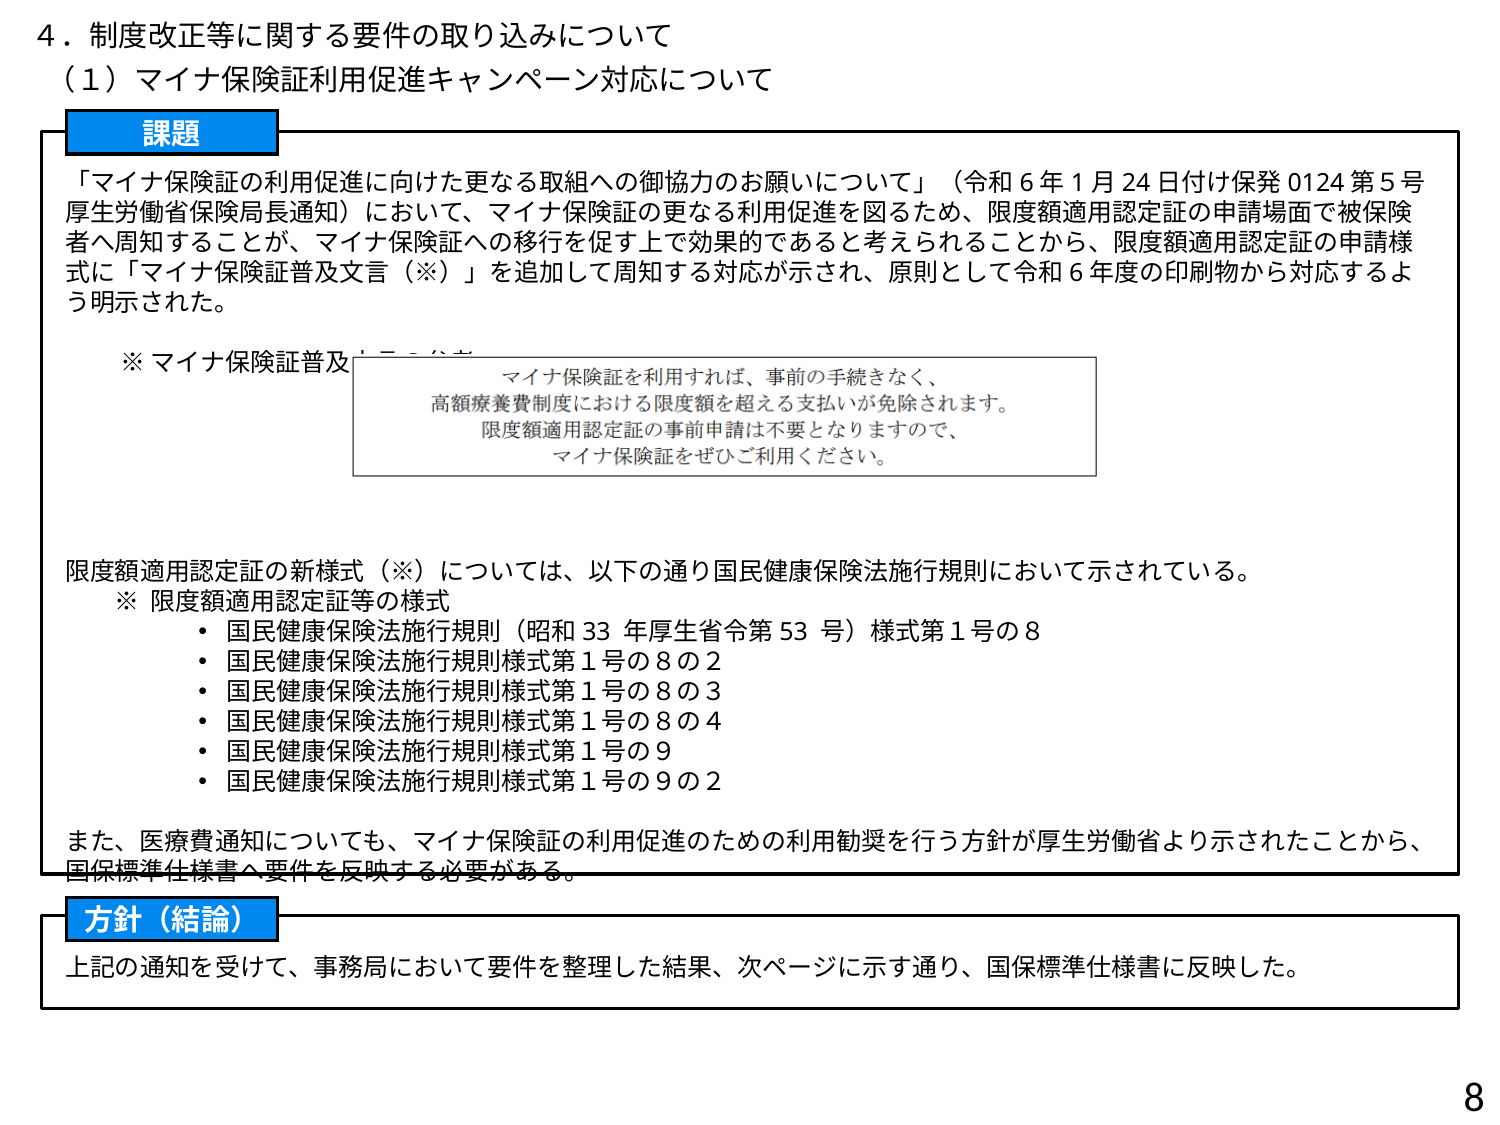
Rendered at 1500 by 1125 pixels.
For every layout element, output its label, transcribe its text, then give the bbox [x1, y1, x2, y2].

text_box 「マイナ保険証の利用促進に向けた更なる取組への御協力のお願いについて」（令和6年1月24日付け保発0124第５号 厚生労働省保険局長通知）において、マイナ保険証の更なる利用促進を図るため、限度額適用認定証の申請場面で被保険者へ周知することが、マイナ保険証への移行を促す上で効果的であると考えられることから、限度額適用認定証の申請様式に「マイナ保険証普及文言（※）」を追加して周知する対応が示され、原則として令和6年度の印刷物から対応するよう明示された。 ※マイナ保険証普及文言の参考 限度額適用認定証の新様式（※）については、以下の通り国民健康保険法施行規則において示されている。 ※ 限度額適用認定証等の様式 国民健康保険法施行規則（昭和33 年厚生省令第53 号）様式第１号の８ 国民健康保険法施行規則様式第１号の８の２ 国民健康保険法施行規則様式第１号の８の３ 国民健康保険法施行規則様式第１号の８の４ 国民健康保険法施行規則様式第１号の９ 国民健康保険法施行規則様式第１号の９の２ また、医療費通知についても、マイナ保険証の利用促進のための利用勧奨を行う方針が厚生労働省より示されたことから、国保標準仕様書へ要件を反映する必要がある。 [41, 131, 1459, 875]
text_box 課題 [65, 110, 278, 155]
text_box （１）マイナ保険証利用促進キャンペーン対応について [32, 54, 1456, 104]
text_box 方針（結論） [65, 896, 278, 941]
slide_number 8 [1149, 1065, 1500, 1125]
text_box 上記の通知を受けて、事務局において要件を整理した結果、次ページに示す通り、国保標準仕様書に反映した。 [41, 915, 1459, 1009]
picture [350, 354, 1105, 483]
text_box ４．制度改正等に関する要件の取り込みについて [16, 2, 1440, 49]
